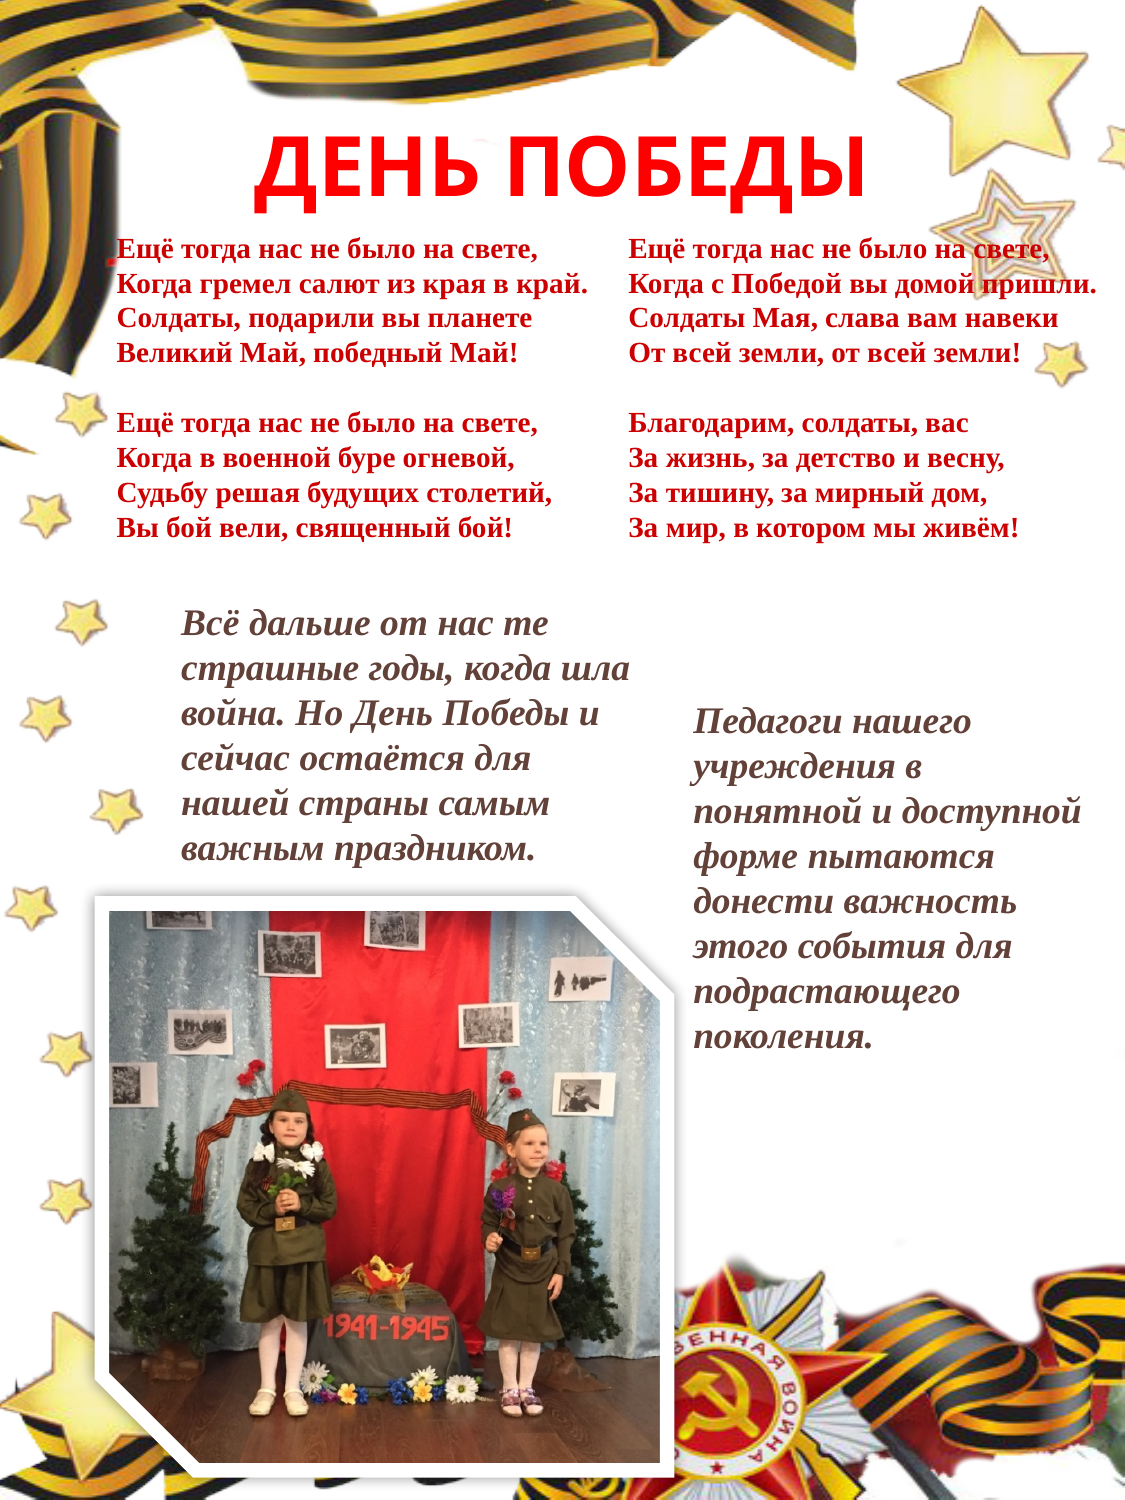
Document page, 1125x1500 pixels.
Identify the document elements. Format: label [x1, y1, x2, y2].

text_box [0, 0, 1125, 1500]
